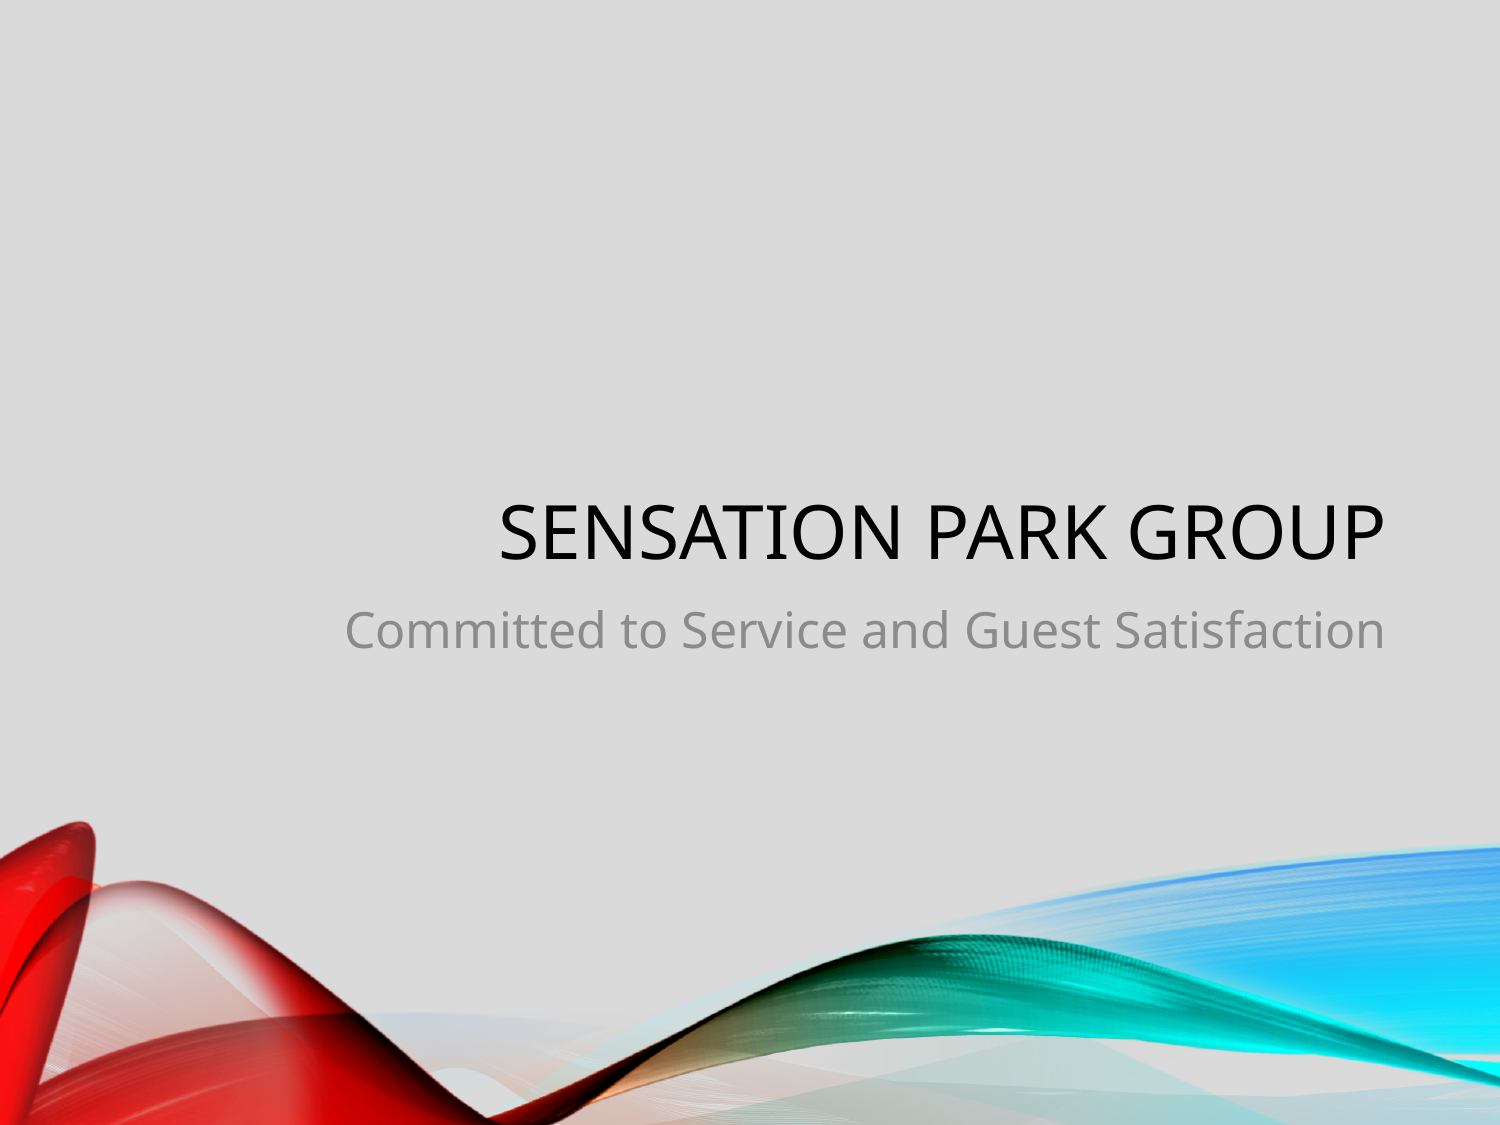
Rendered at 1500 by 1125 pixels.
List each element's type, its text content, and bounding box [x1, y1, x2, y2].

title Sensation Park Group [97, 123, 1403, 584]
list Committed to Service and Guest Satisfaction [97, 597, 1403, 820]
picture [0, 819, 1500, 1125]
